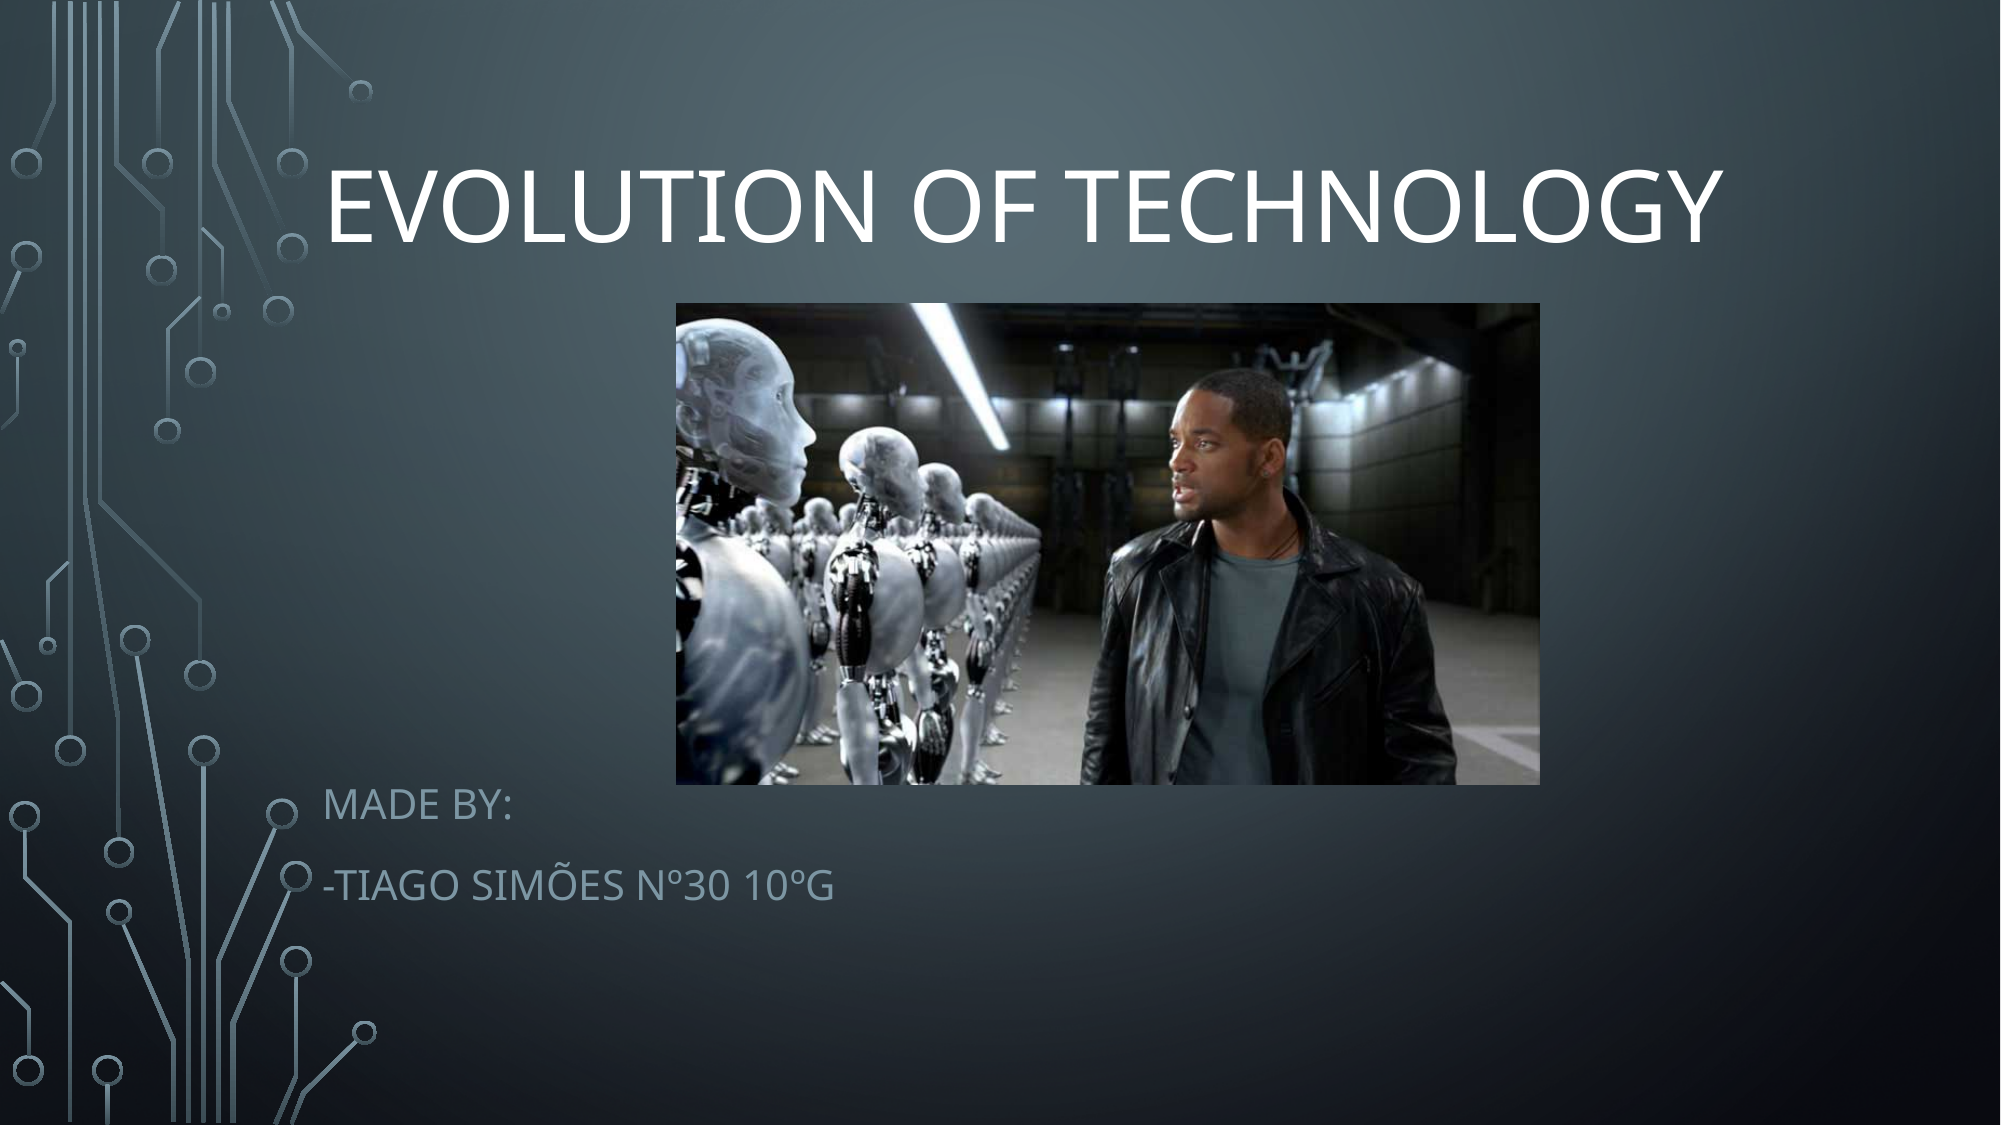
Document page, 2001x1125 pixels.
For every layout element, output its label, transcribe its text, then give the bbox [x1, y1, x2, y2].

subtitle Made by: -Tiago simões nº30 10ºg [307, 759, 1750, 1032]
picture [675, 303, 1540, 785]
title Evolution of technology [307, 0, 1750, 272]
